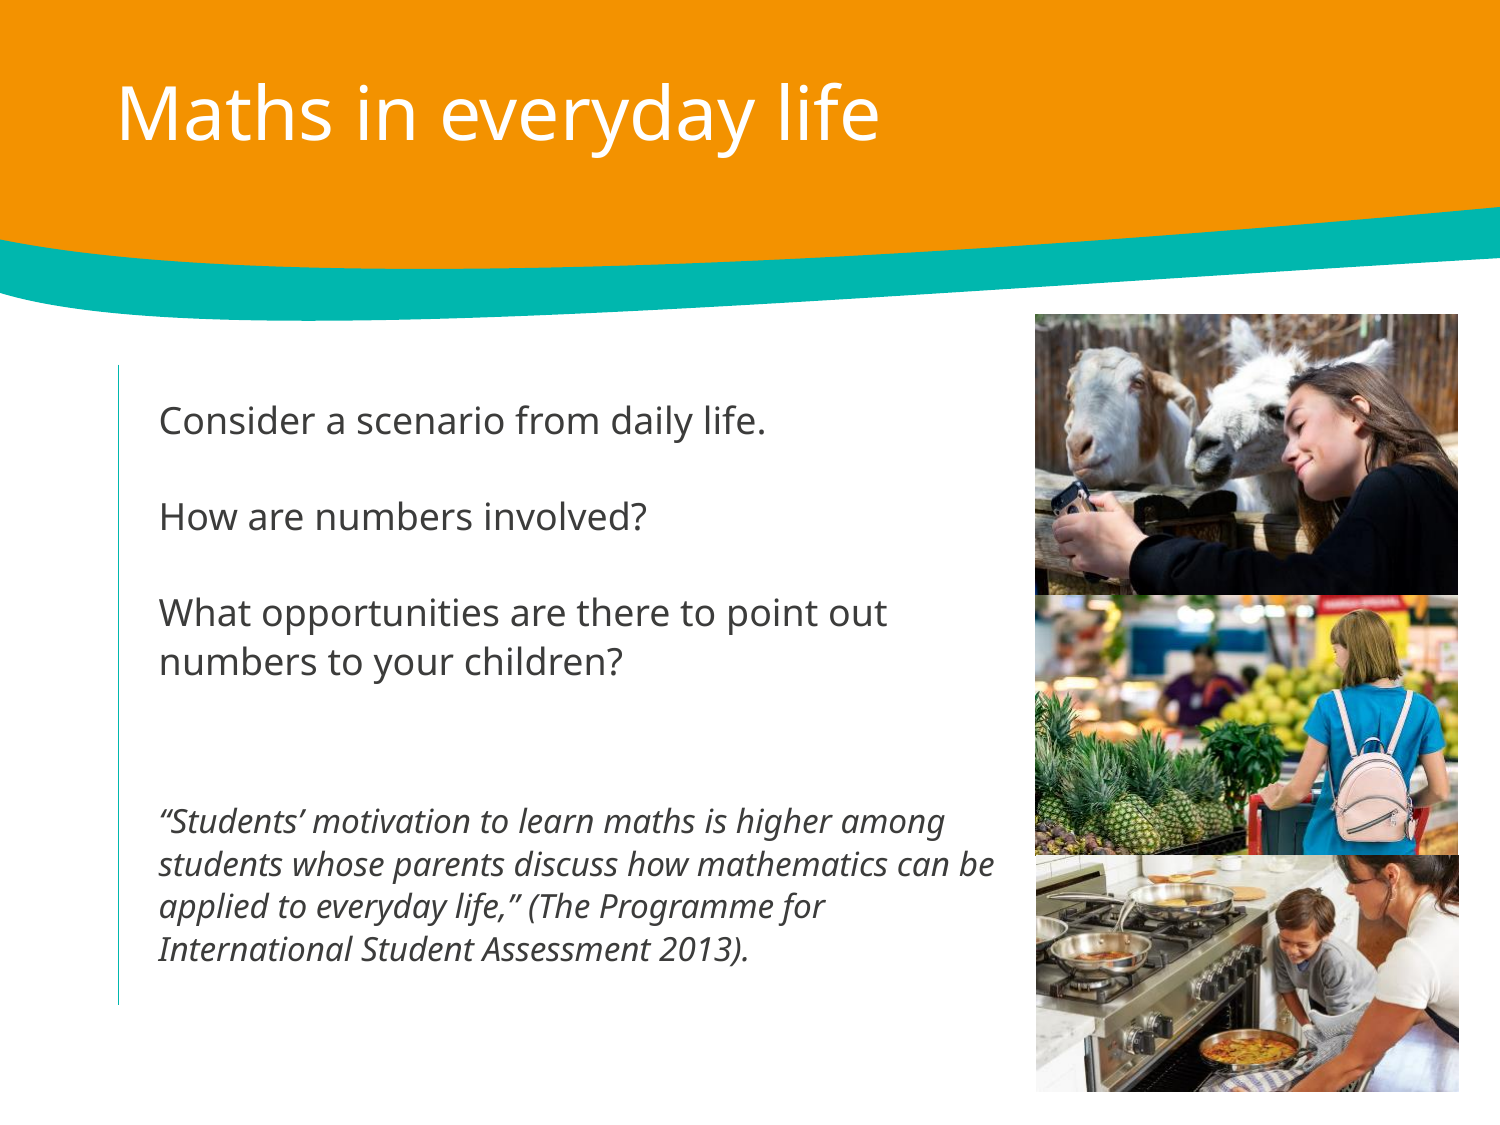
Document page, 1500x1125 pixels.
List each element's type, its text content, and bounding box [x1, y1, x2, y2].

picture [1035, 314, 1459, 1092]
text_box Consider a scenario from daily life. How are numbers involved? What opportunities are there to point out numbers to your children? “Students’ motivation to learn maths is higher among students whose parents discuss how mathematics can be applied to everyday life,” (The Programme for International Student Assessment 2013). [143, 386, 1012, 976]
list Maths in everyday life [100, 67, 1411, 258]
